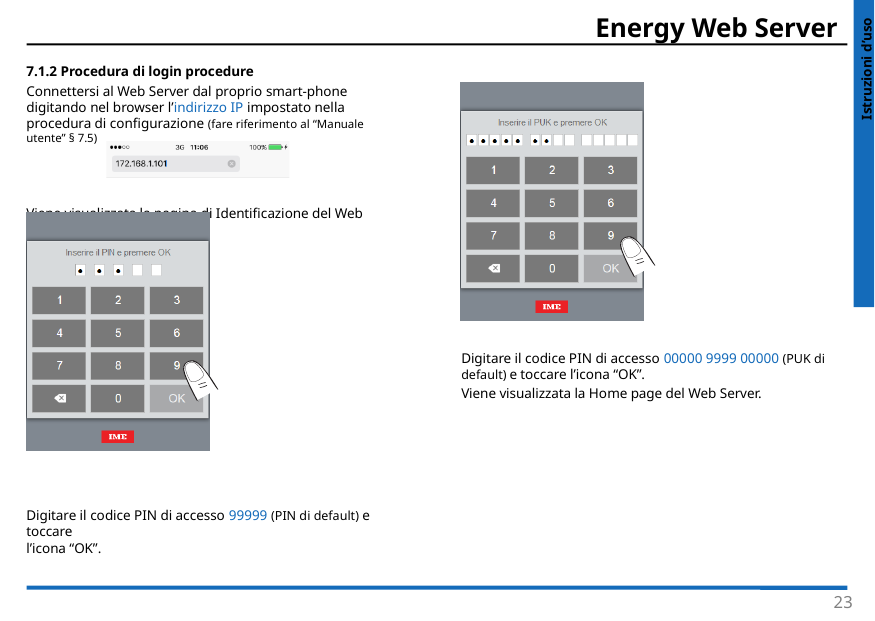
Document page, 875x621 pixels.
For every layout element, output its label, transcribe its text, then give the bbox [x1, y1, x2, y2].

picture [26, 212, 219, 451]
text_box Digitare il codice PIN di accesso 00000 9999 00000 (PUK di default) e toccare l’icona “OK”. Viene visualizzata la Home page del Web Server. [461, 56, 845, 573]
picture [460, 82, 656, 321]
picture [105, 141, 290, 179]
text_box 7.1.2 Procedura di login procedure Connettersi al Web Server dal proprio smart-phone digitando nel browser l’indirizzo IP impostato nella procedura di configurazione (fare riferimento al “Manuale utente” § 7.5) Viene visualizzata la pagina di Identificazione del Web Server Digitare il codice PIN di accesso 99999 (PIN di default) e toccare l’icona “OK”. [26, 56, 411, 574]
